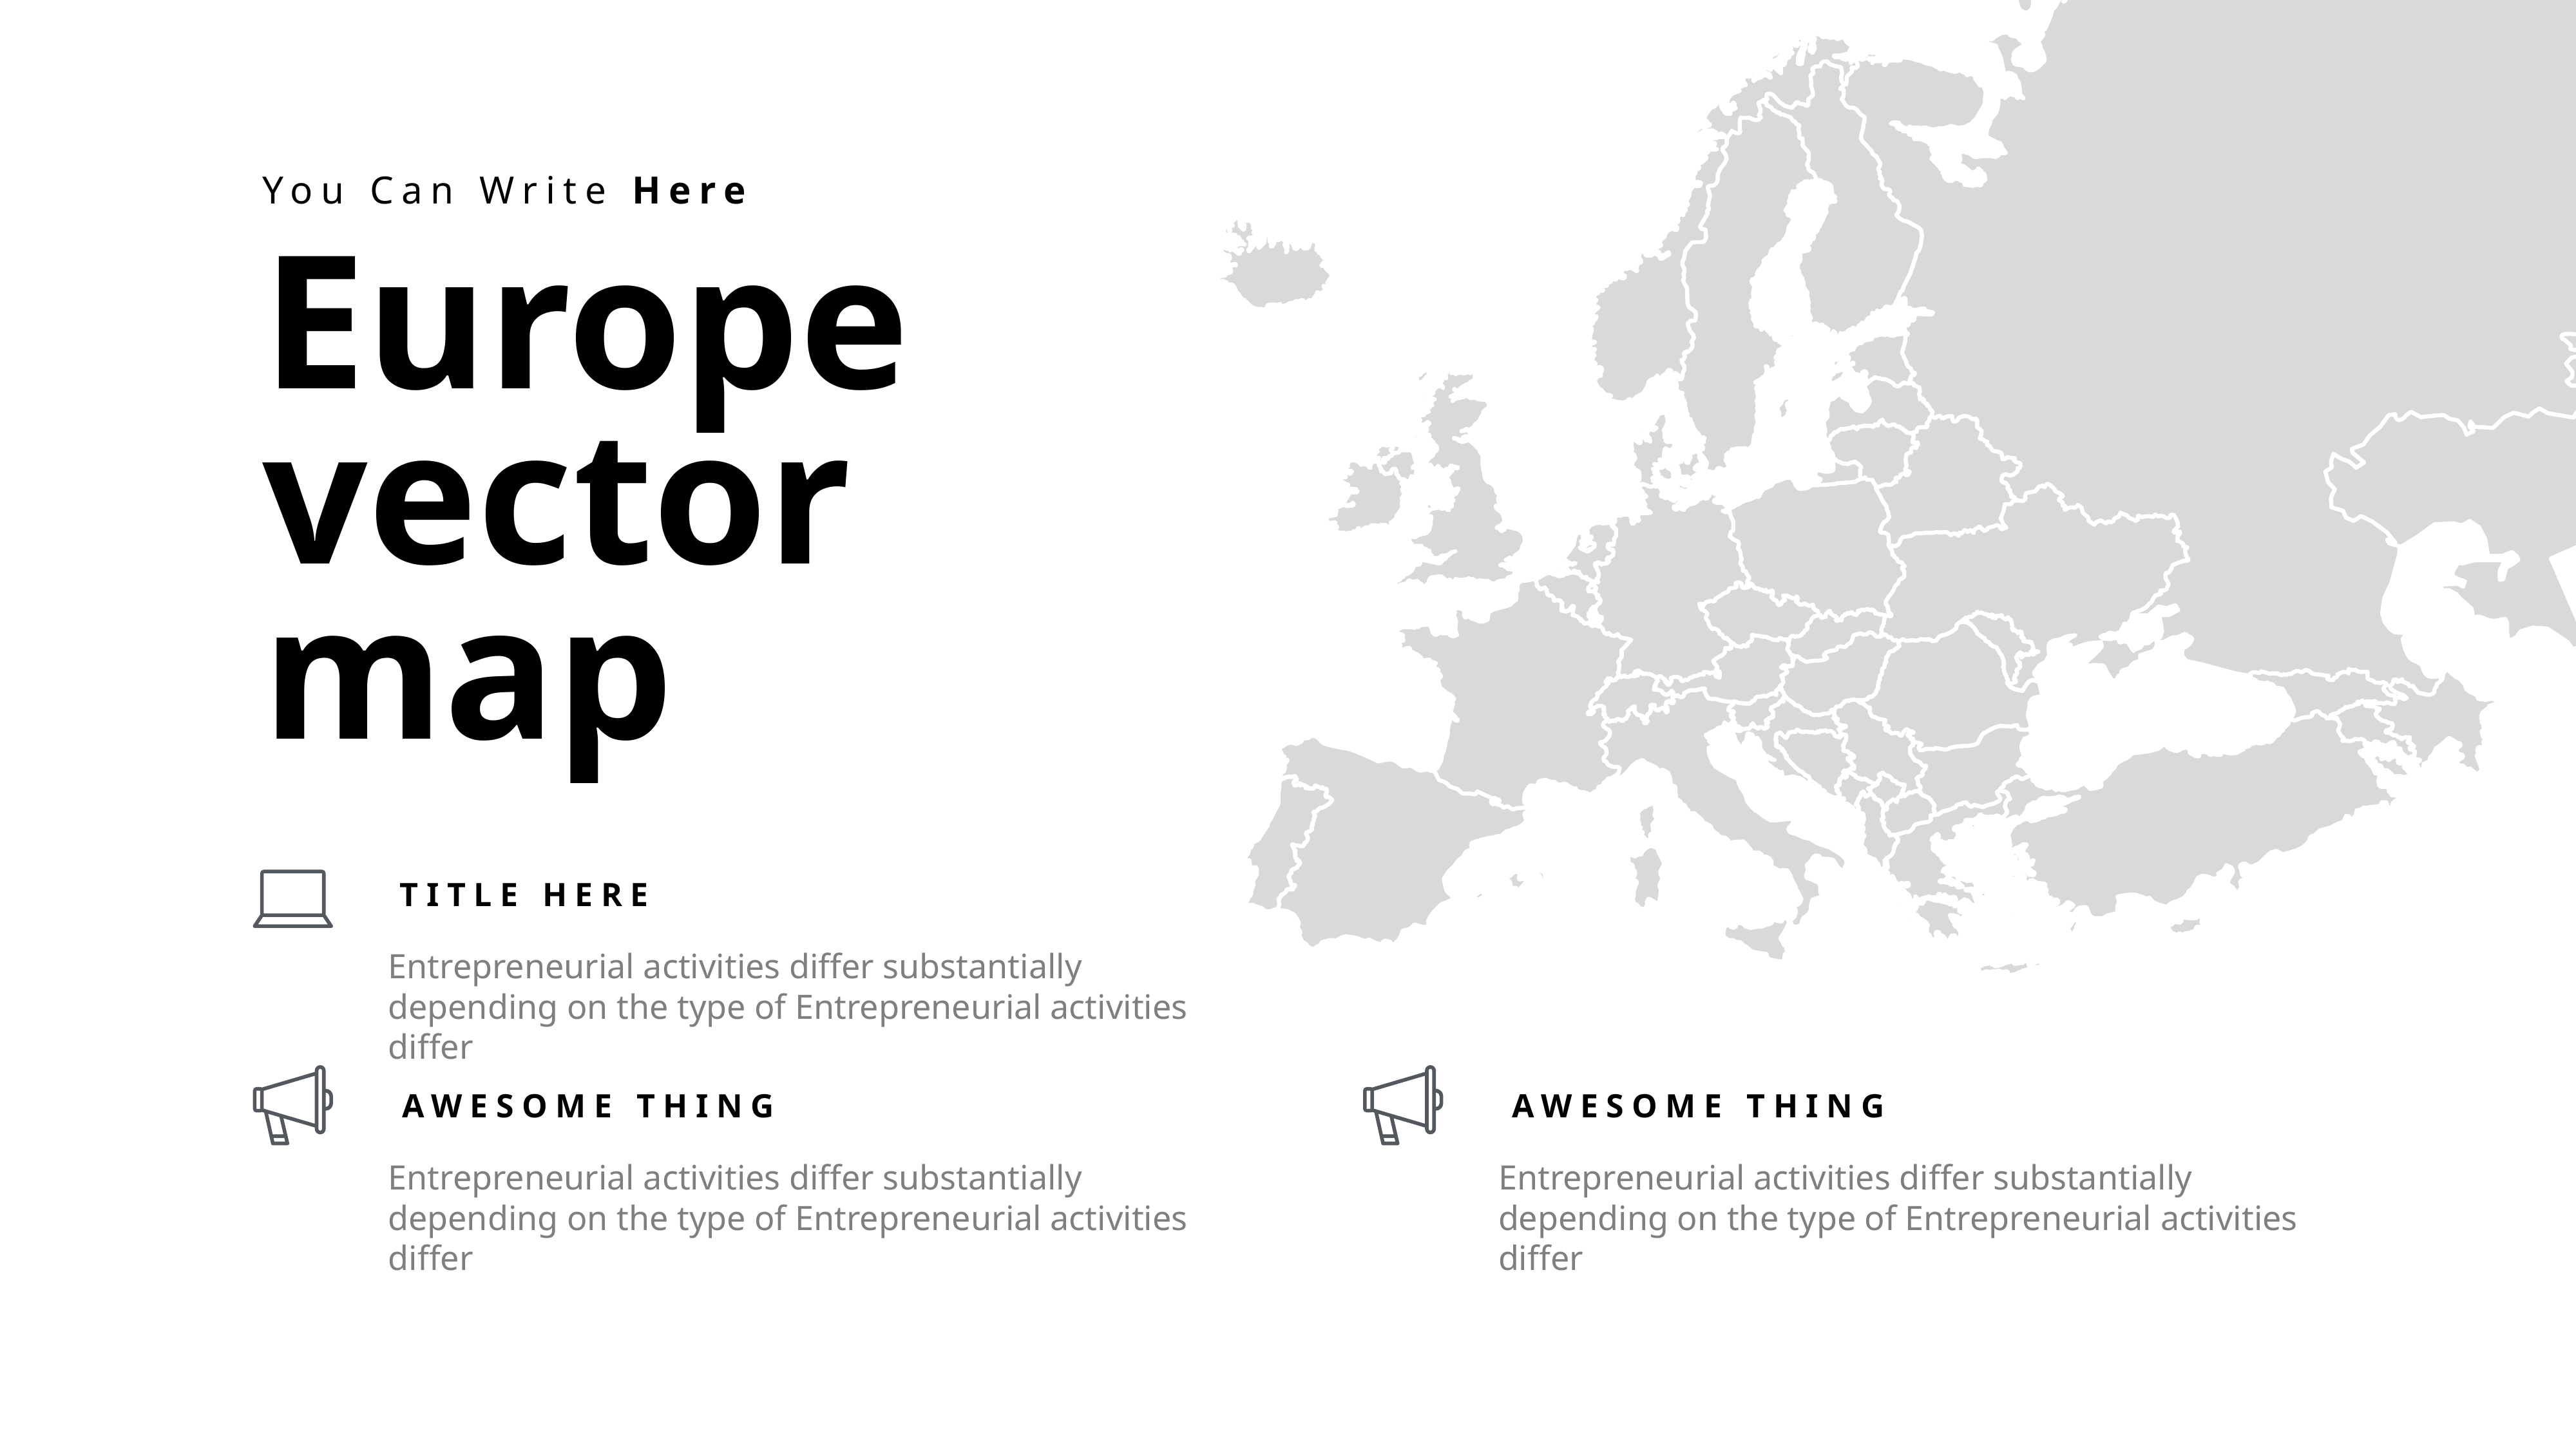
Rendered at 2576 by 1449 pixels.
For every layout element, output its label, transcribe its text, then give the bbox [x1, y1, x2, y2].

text_box Entrepreneurial activities differ substantially depending on the type of Entrepreneurial activities differ [1489, 1151, 2318, 1282]
text_box [1363, 1065, 1444, 1146]
text_box TITLE HERE [390, 869, 659, 918]
text_box AWESOME THING [1502, 1081, 1894, 1129]
text_box [253, 1065, 333, 1146]
text_box [253, 869, 333, 928]
text_box Entrepreneurial activities differ substantially depending on the type of Entrepreneurial activities differ [378, 1151, 1208, 1282]
text_box You Can Write Here [253, 161, 908, 216]
text_box Europe vector map [253, 245, 1212, 781]
text_box Entrepreneurial activities differ substantially depending on the type of Entrepreneurial activities differ [378, 940, 1208, 1071]
text_box AWESOME THING [392, 1081, 785, 1129]
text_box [1212, 0, 2576, 976]
